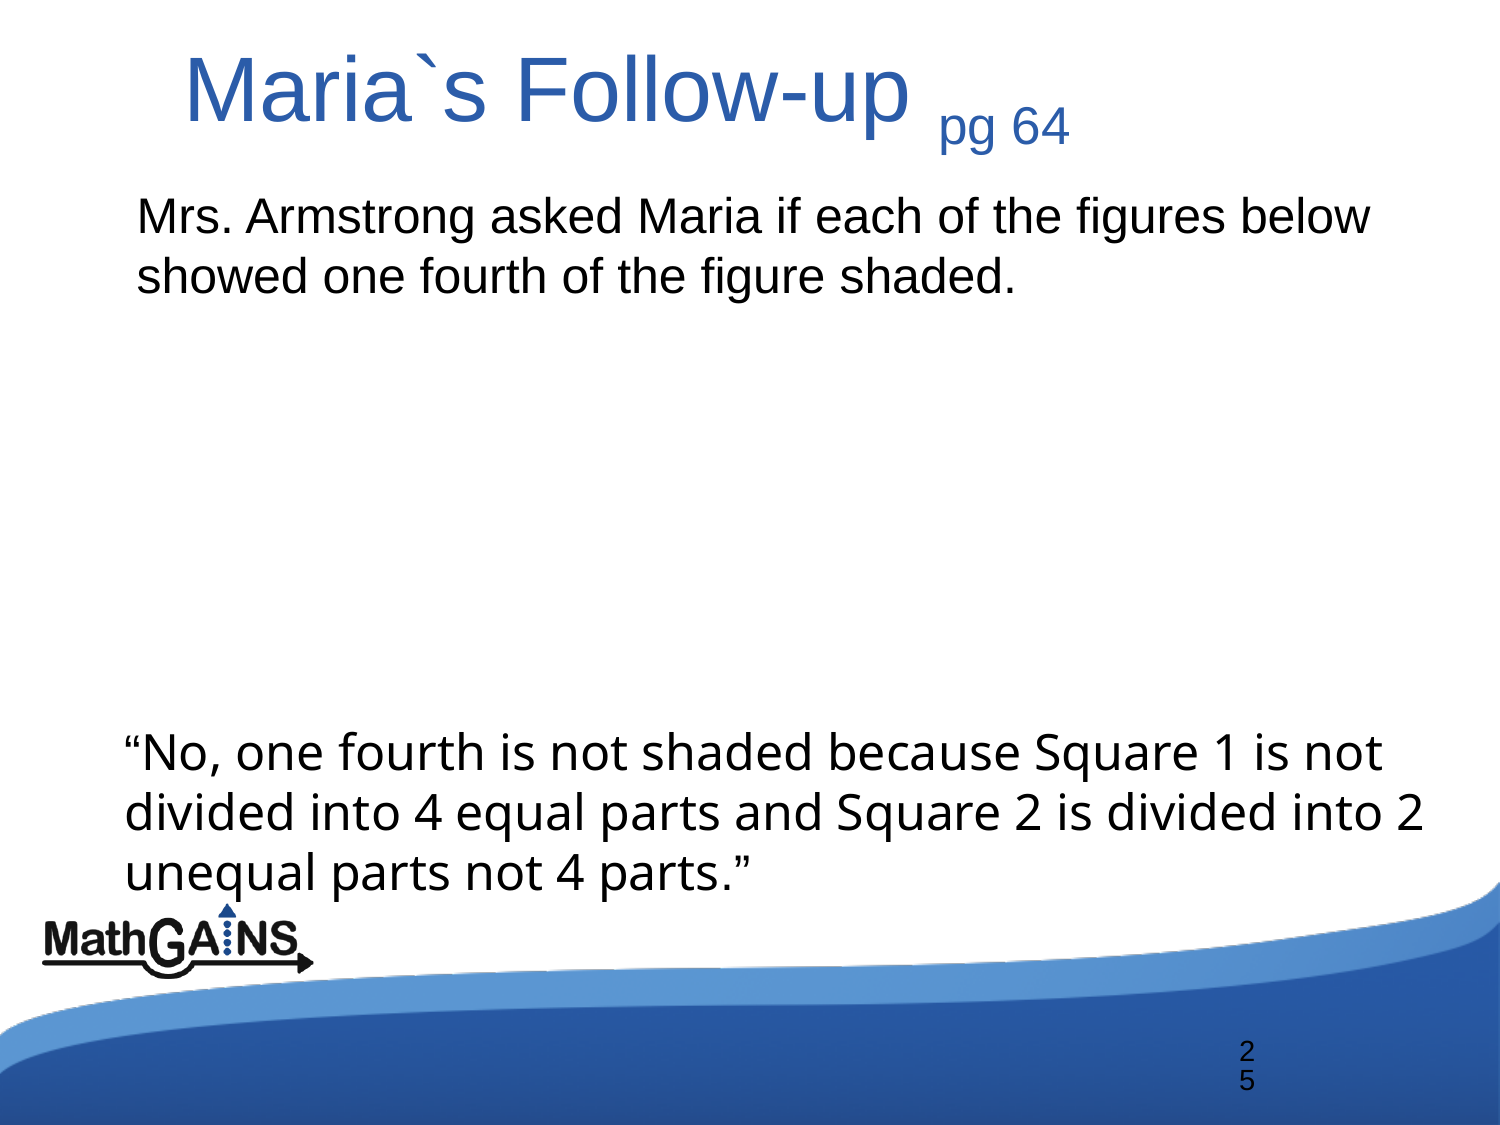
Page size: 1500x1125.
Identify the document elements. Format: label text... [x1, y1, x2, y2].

picture [0, 878, 1500, 1125]
text_box Mrs. Armstrong asked Maria if each of the figures below showed one fourth of the figure shaded. [112, 174, 1400, 313]
title Maria`s Follow-up pg 64 [174, 0, 1226, 174]
list “No, one fourth is not shaded because Square 1 is not divided into 4 equal parts and Square 2 is divided into 2 unequal parts not 4 parts.” [99, 711, 1451, 913]
slide_number 25 [1223, 1023, 1277, 1075]
